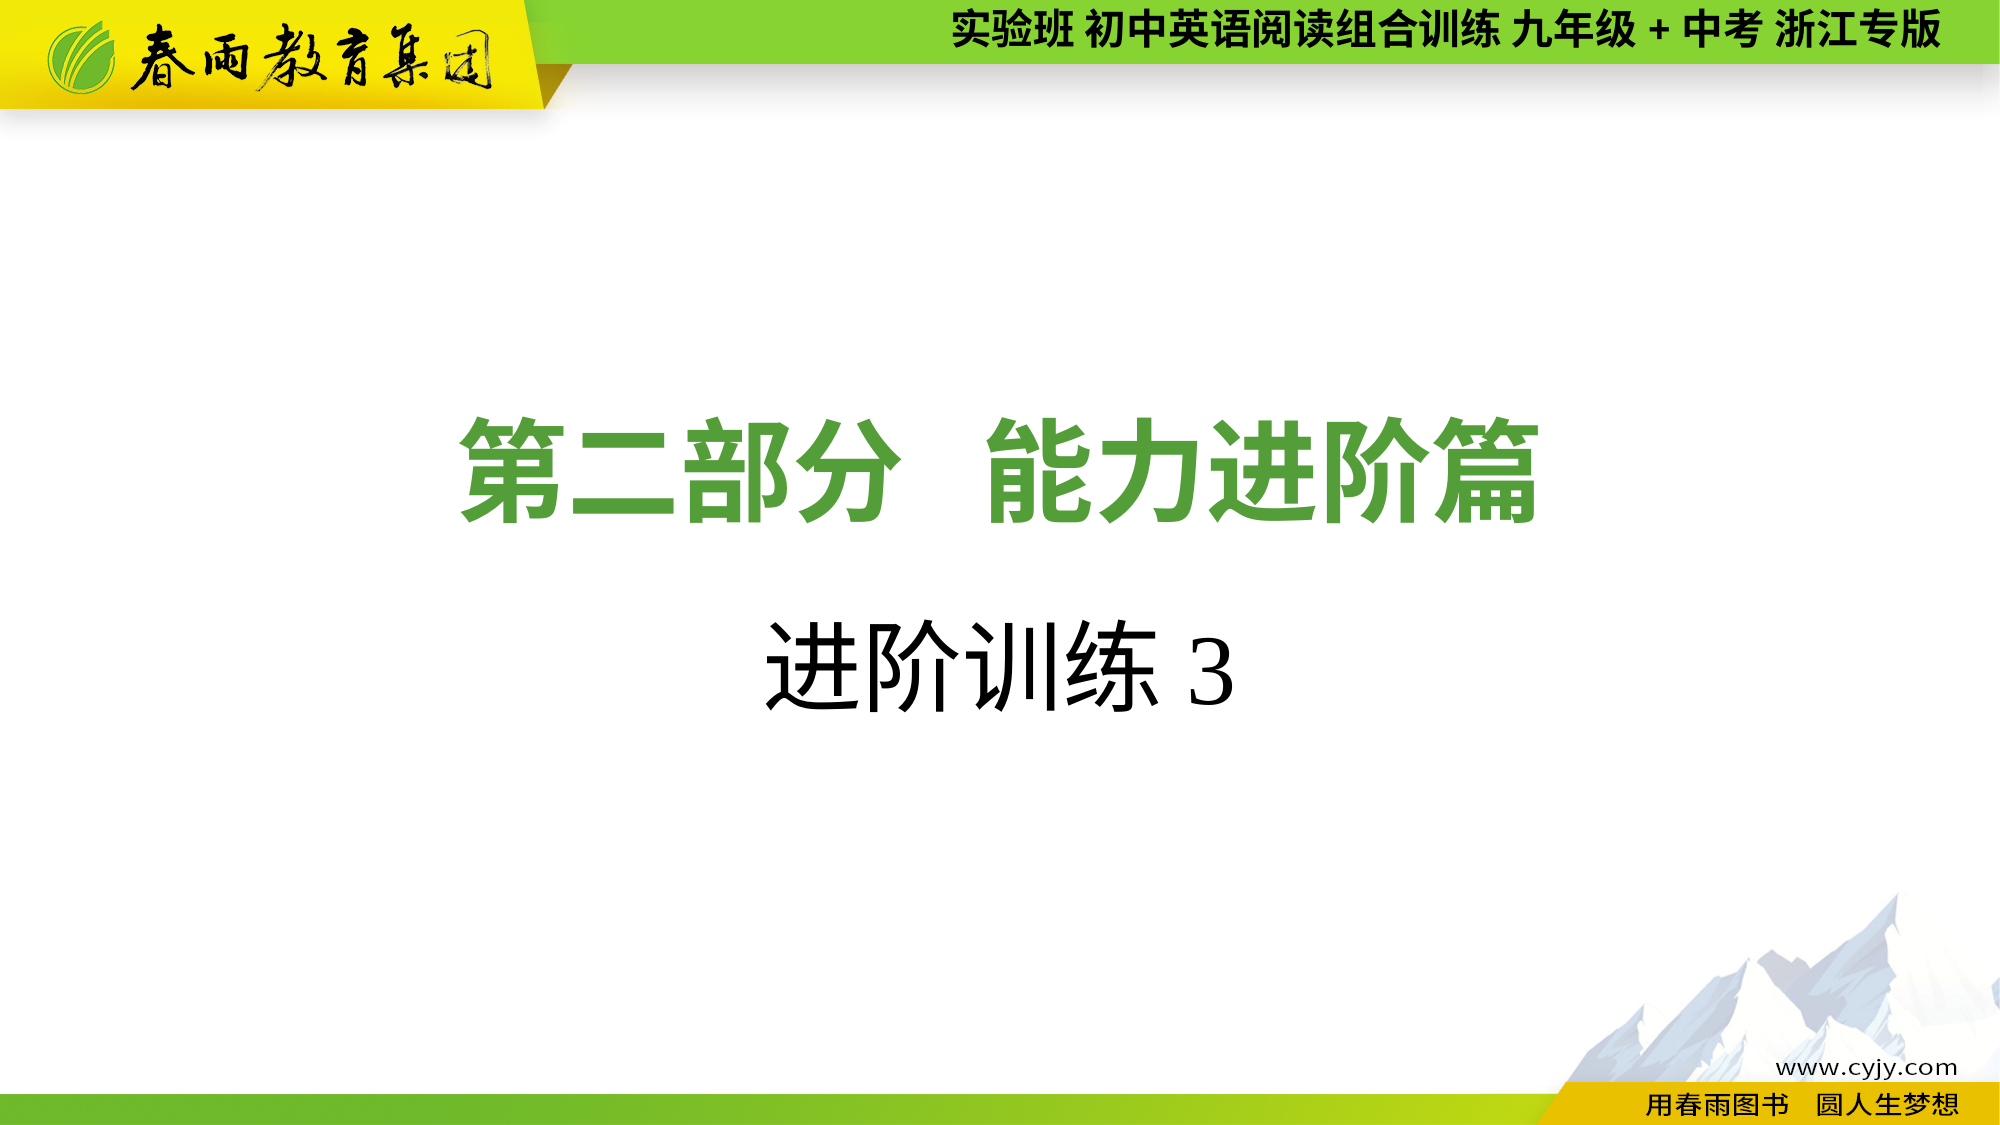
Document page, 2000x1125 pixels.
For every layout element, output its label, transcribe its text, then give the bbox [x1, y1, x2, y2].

picture [0, 0, 2000, 326]
text_box 进阶训练3 [0, 537, 2000, 732]
picture [0, 732, 2000, 1125]
text_box 第二部分 能力进阶篇 [0, 326, 2000, 537]
